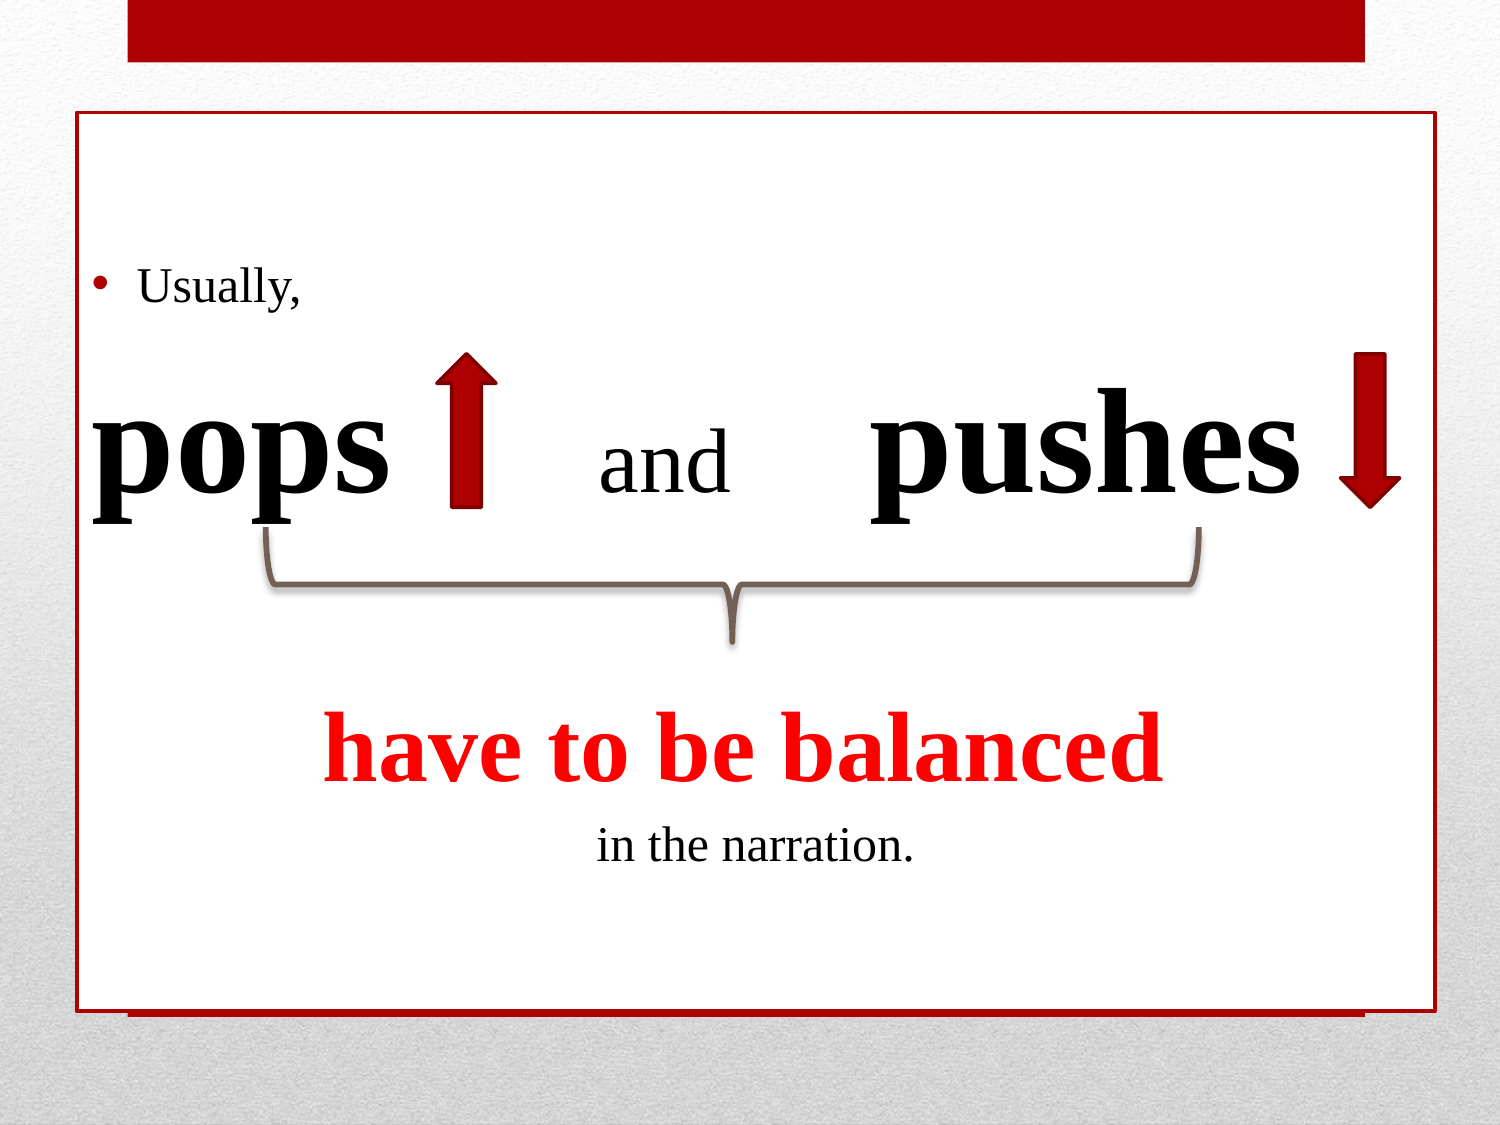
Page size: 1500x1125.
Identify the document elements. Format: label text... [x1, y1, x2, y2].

text_box [1338, 352, 1402, 509]
text_box [262, 527, 1202, 645]
list Usually, pops and pushes have to be balanced in the narration. [75, 111, 1437, 1013]
text_box [435, 352, 498, 510]
